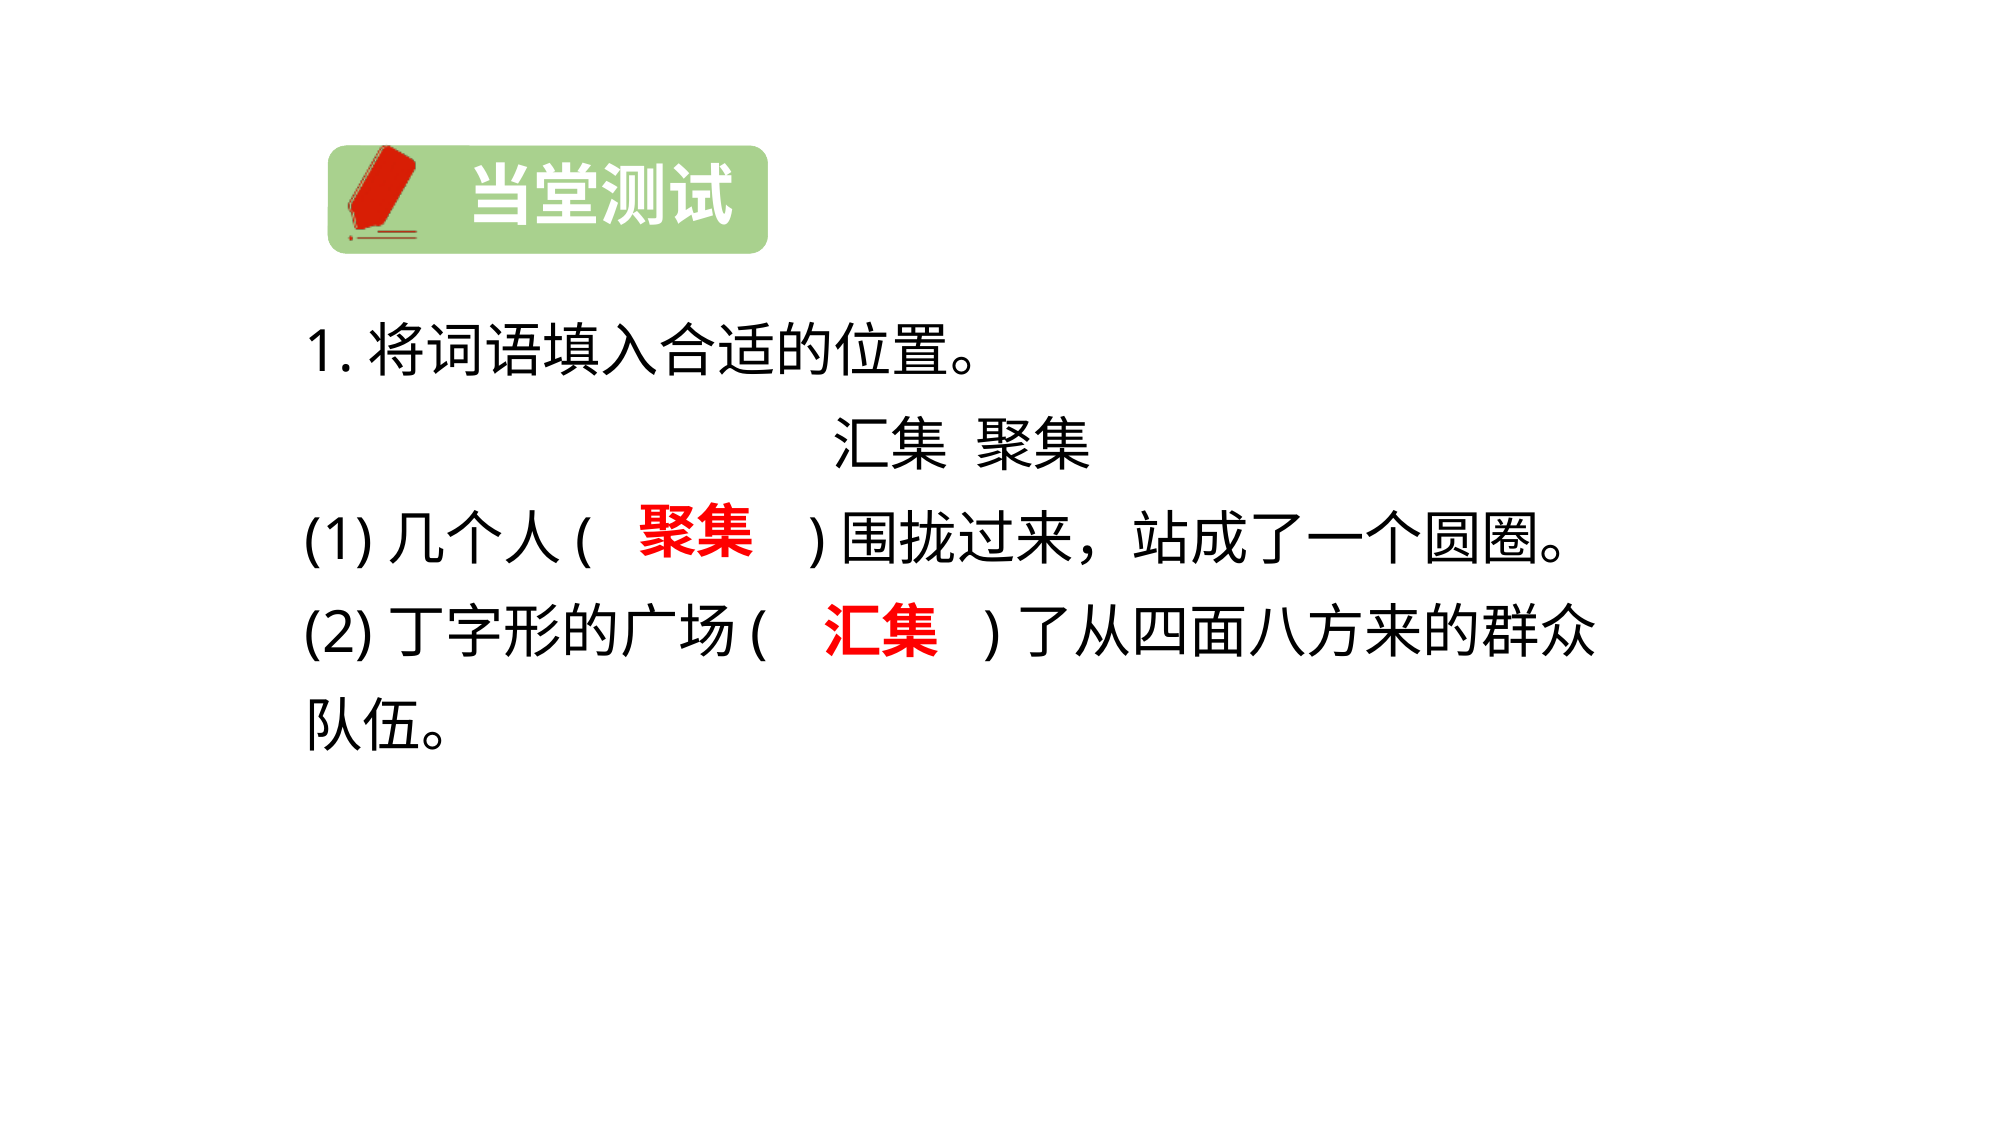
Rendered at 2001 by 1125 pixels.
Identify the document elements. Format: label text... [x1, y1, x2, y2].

text_box [331, 144, 769, 255]
text_box 聚集 [623, 486, 770, 572]
text_box 汇集 [808, 586, 955, 672]
picture [328, 138, 436, 247]
text_box 当堂测试 [452, 145, 768, 241]
text_box 1.将词语填入合适的位置。 汇集 聚集 (1)几个人( )围拢过来，站成了一个圆圈。 (2)丁字形的广场( )了从四面八方来的群众队伍。 [290, 281, 1635, 860]
